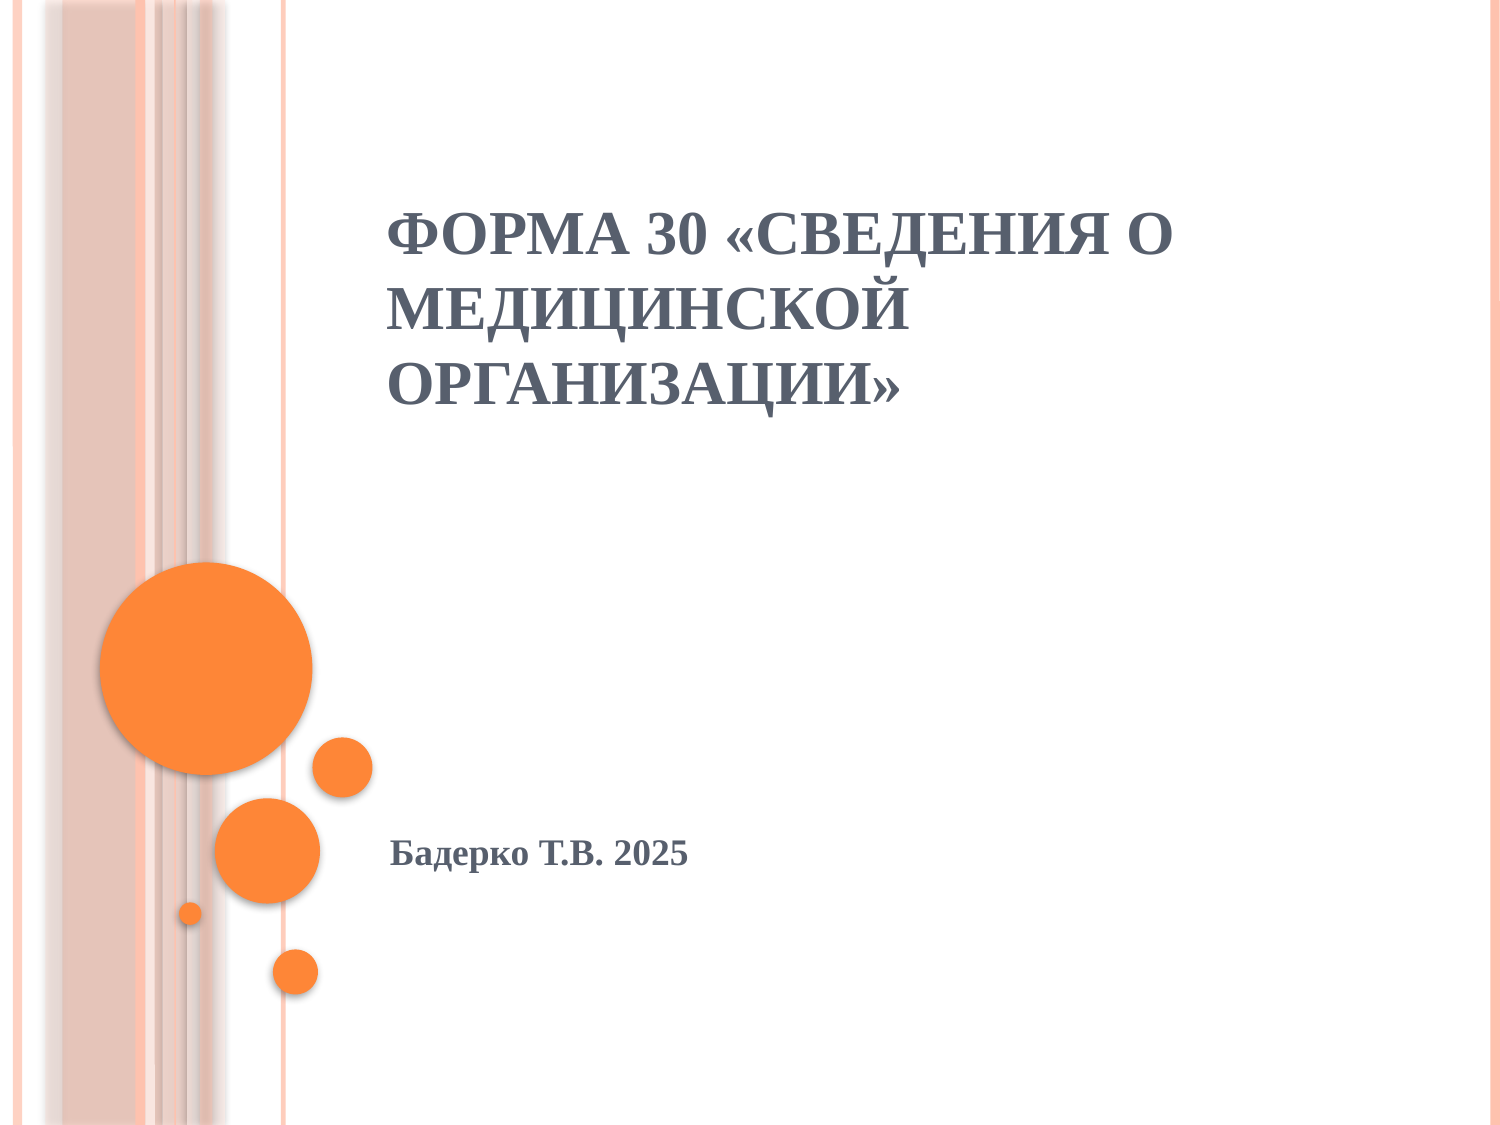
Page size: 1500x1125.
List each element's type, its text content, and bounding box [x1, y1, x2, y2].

title Форма 30 «Сведения о медицинской организации» [371, 113, 1385, 425]
subtitle Бадерко Т.В. 2025 [375, 820, 1388, 1046]
